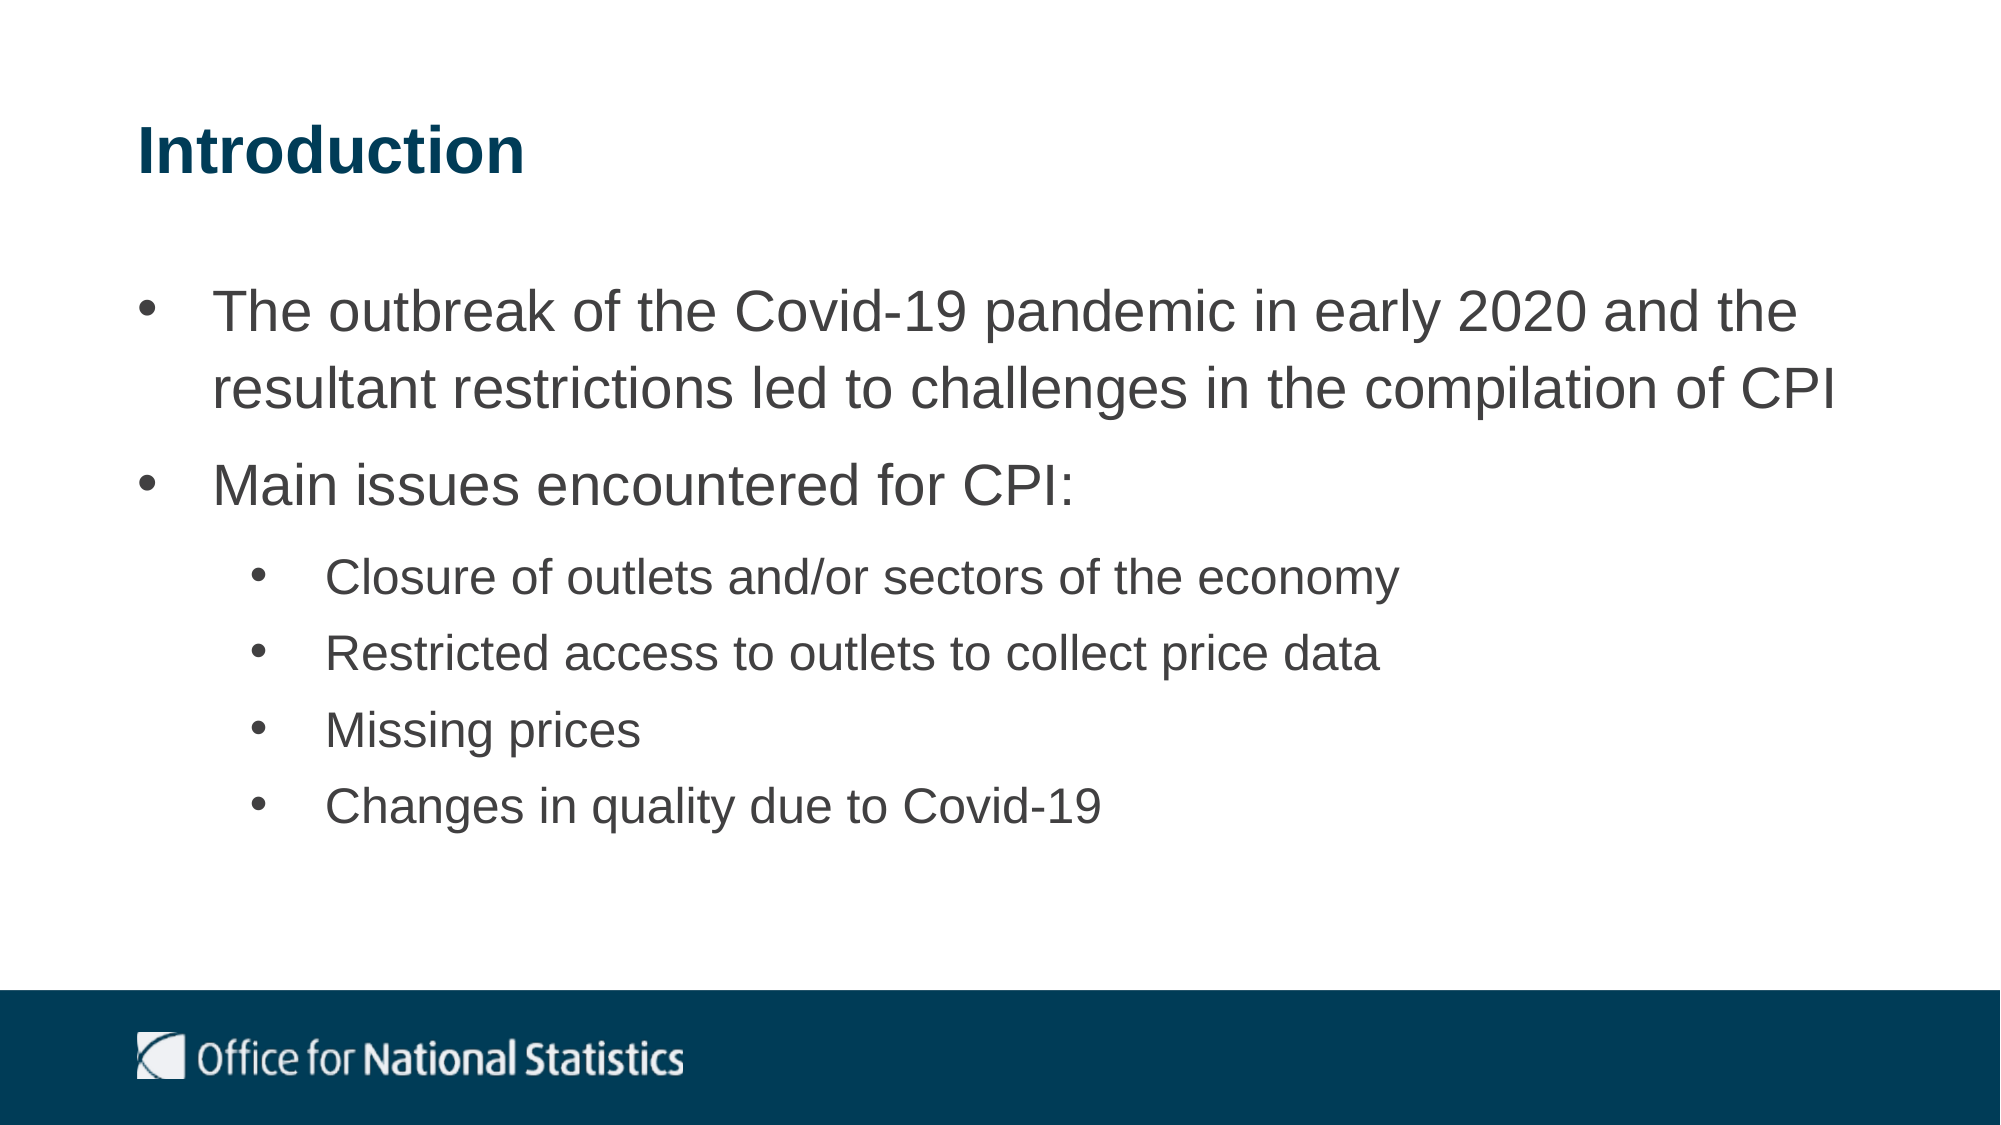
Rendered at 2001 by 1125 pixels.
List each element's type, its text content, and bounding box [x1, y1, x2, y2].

list The outbreak of the Covid-19 pandemic in early 2020 and the resultant restrictions led to challenges in the compilation of CPI Main issues encountered for CPI: Closure of outlets and/or sectors of the economy Restricted access to outlets to collect price data Missing prices Changes in quality due to Covid-19 [137, 258, 1863, 842]
title Introduction [137, 108, 1863, 197]
